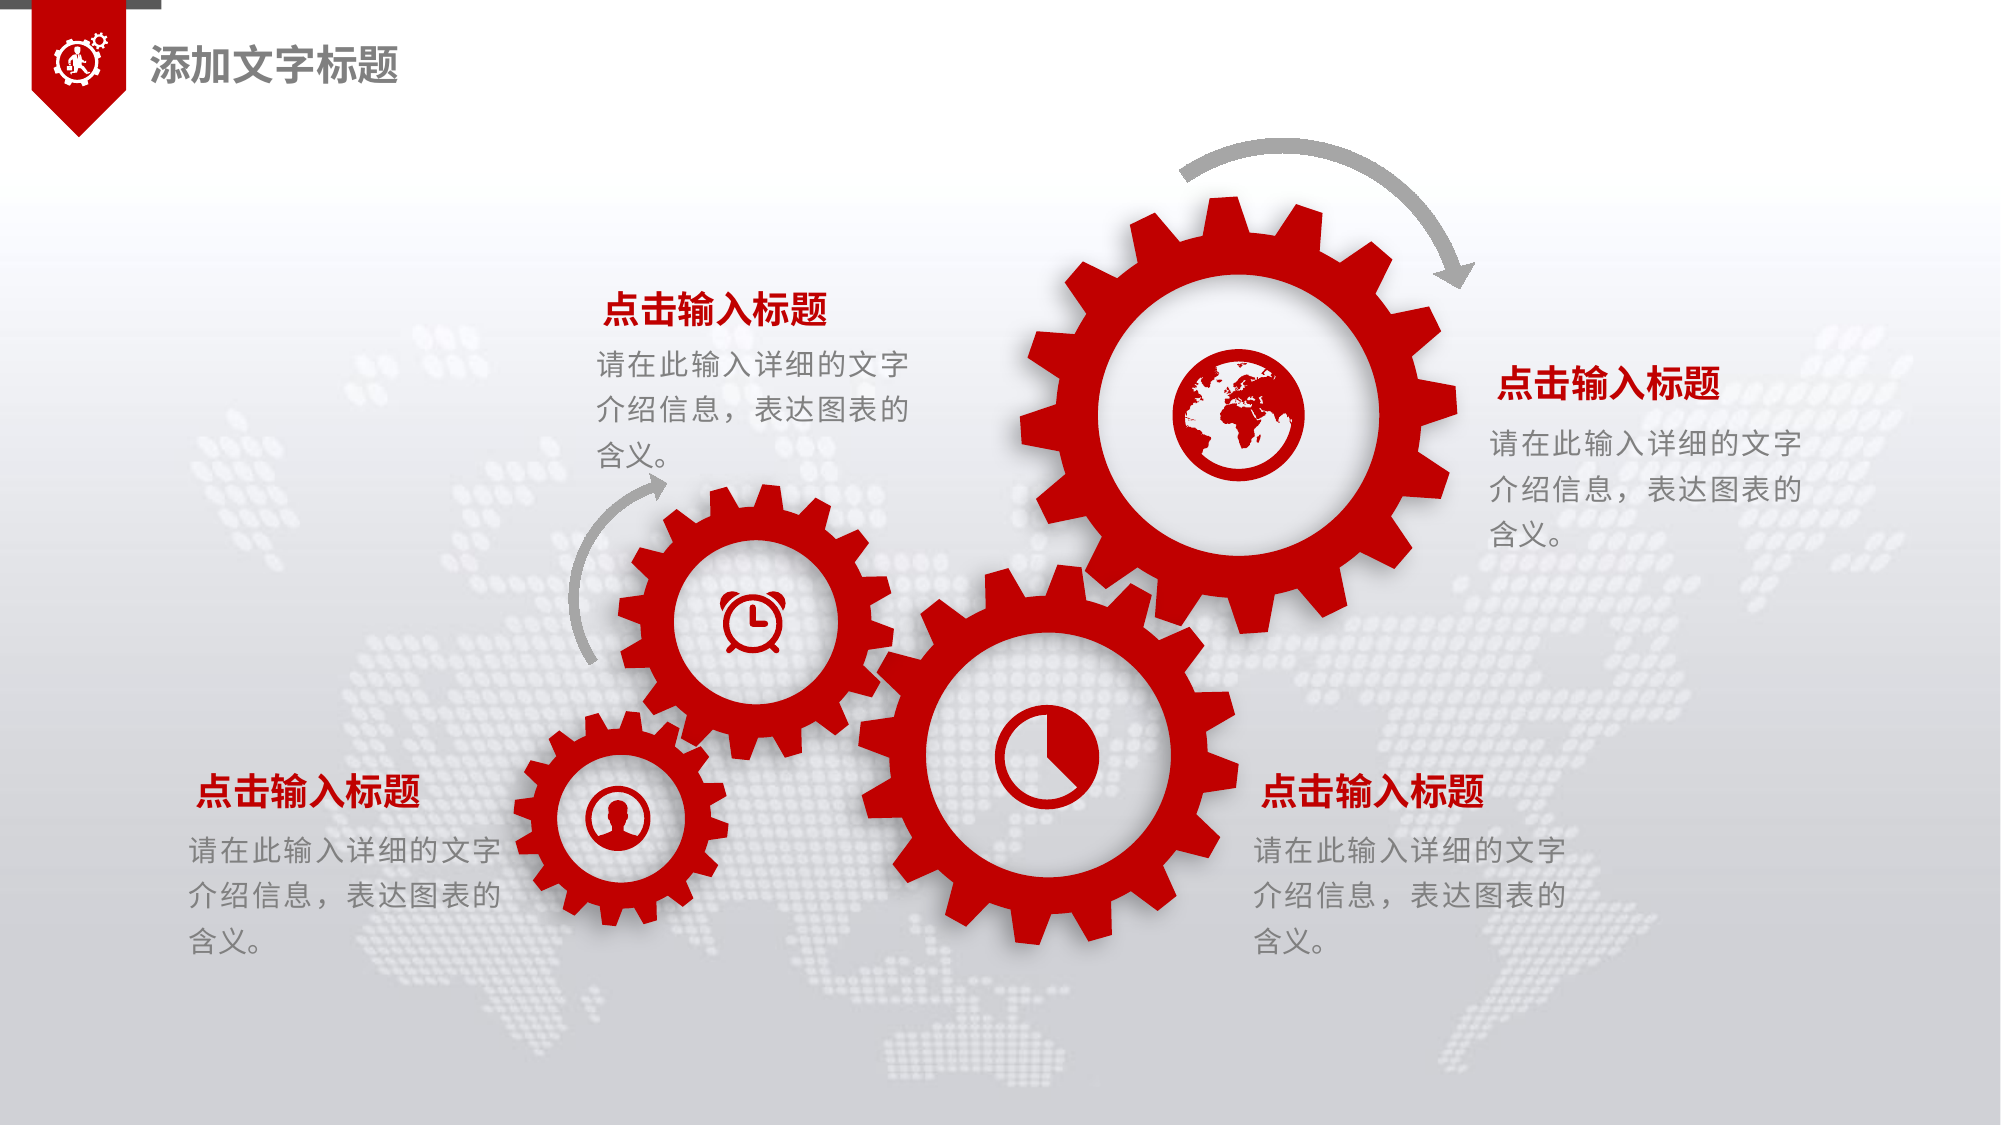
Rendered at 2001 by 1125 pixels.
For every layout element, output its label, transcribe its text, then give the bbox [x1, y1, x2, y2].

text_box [1096, 139, 1473, 510]
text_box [173, 760, 518, 965]
text_box [0, 0, 29, 12]
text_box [1474, 352, 1818, 558]
text_box [994, 704, 1100, 810]
text_box [129, 0, 164, 12]
text_box [682, 496, 897, 763]
text_box [585, 785, 651, 851]
text_box 添加文字标题 [137, 33, 457, 95]
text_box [568, 476, 813, 717]
text_box [856, 562, 1238, 948]
text_box [523, 726, 731, 929]
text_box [31, 0, 127, 138]
picture [0, 0, 2001, 1125]
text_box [1238, 760, 1582, 965]
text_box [581, 278, 925, 479]
text_box [1017, 259, 1415, 637]
